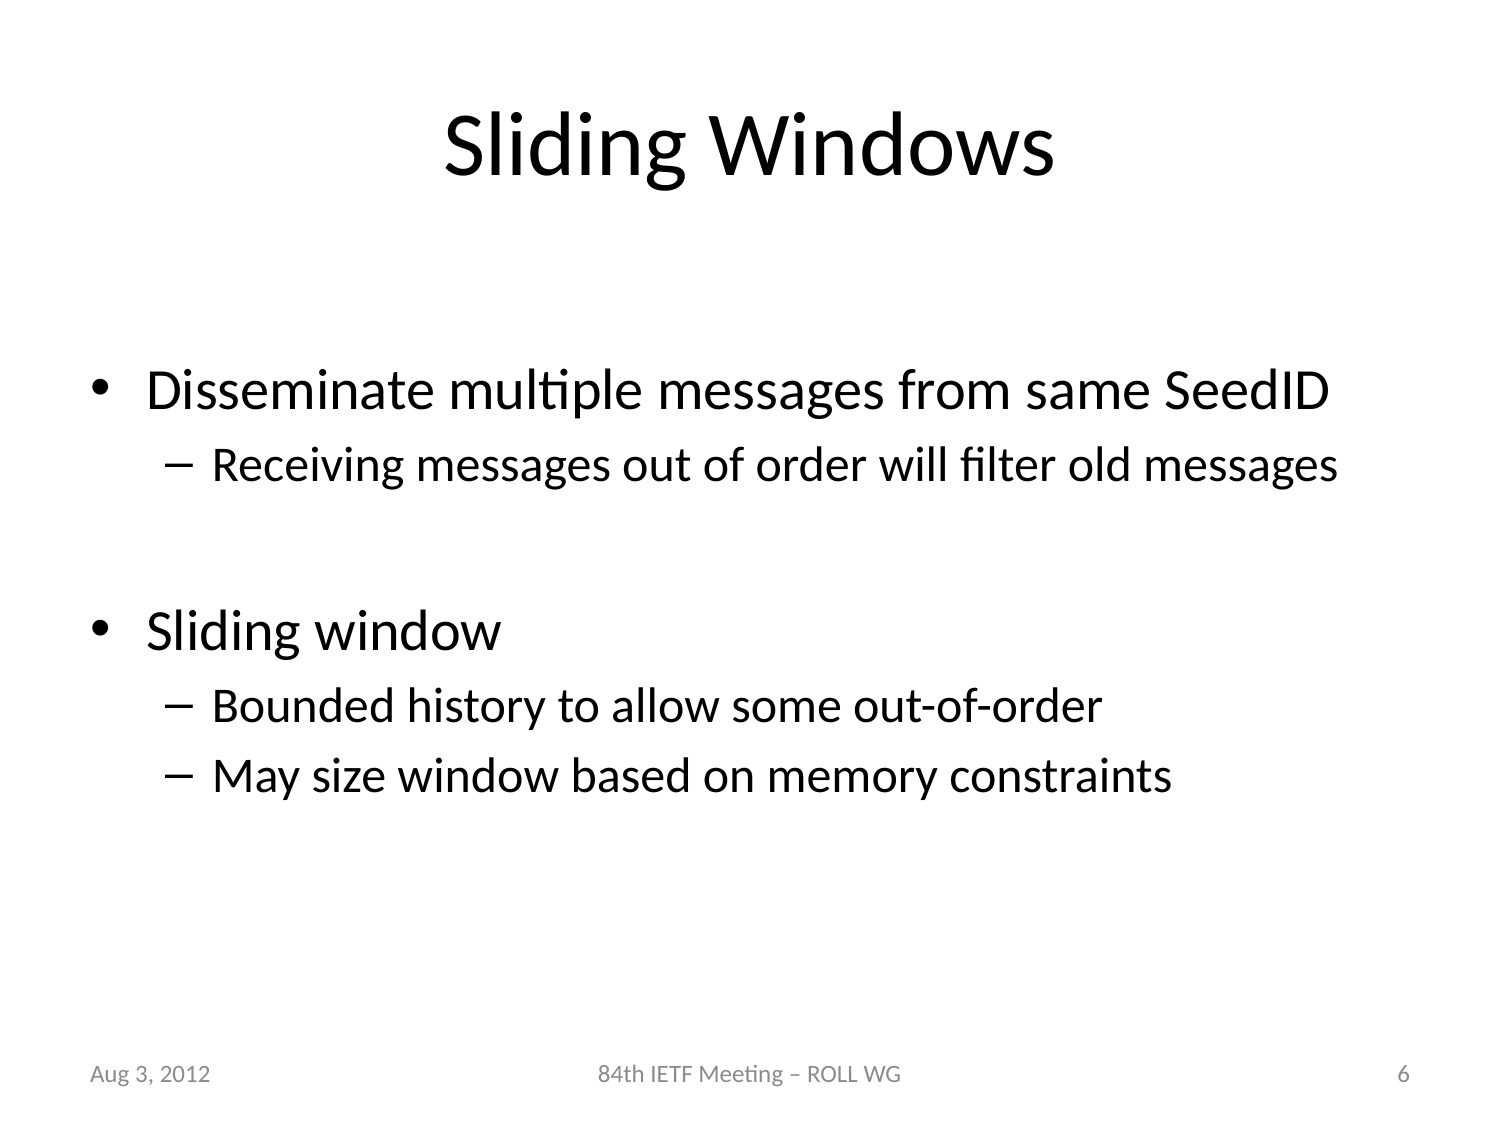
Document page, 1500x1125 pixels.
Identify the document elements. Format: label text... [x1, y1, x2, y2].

title Sliding Windows [75, 45, 1425, 233]
list Disseminate multiple messages from same SeedID Receiving messages out of order will filter old messages Sliding window Bounded history to allow some out-of-order May size window based on memory constraints [75, 262, 1425, 1005]
footer 84th IETF Meeting – ROLL WG [512, 1042, 988, 1103]
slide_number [75, 1042, 425, 1103]
slide_number 6 [1074, 1042, 1425, 1103]
